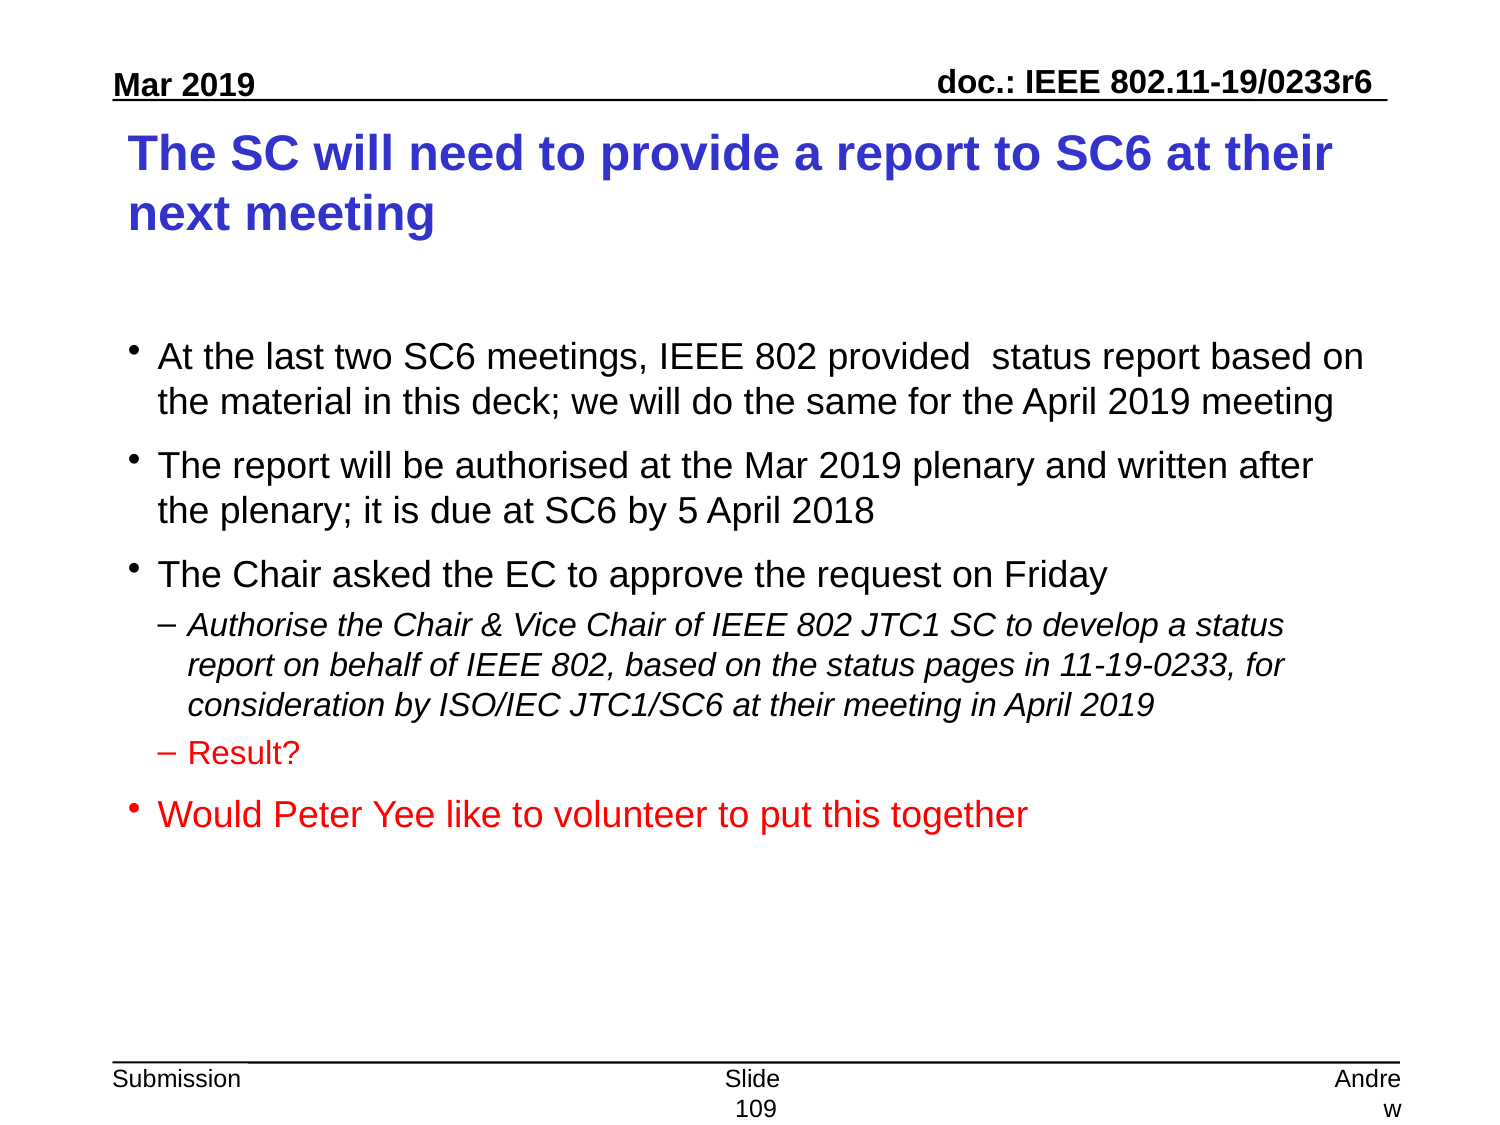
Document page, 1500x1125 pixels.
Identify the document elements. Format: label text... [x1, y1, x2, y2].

title The SC will need to provide a report to SC6 at their next meeting [112, 112, 1388, 288]
slide_number Slide 109 [709, 1061, 803, 1093]
footer Andrew Myles, Cisco [1320, 1061, 1402, 1093]
list At the last two SC6 meetings, IEEE 802 provided status report based on the material in this deck; we will do the same for the April 2019 meeting The report will be authorised at the Mar 2019 plenary and written after the plenary; it is due at SC6 by 5 April 2018 The Chair asked the EC to approve the request on Friday Authorise the Chair & Vice Chair of IEEE 802 JTC1 SC to develop a status report on behalf of IEEE 802, based on the status pages in 11-19-0233, for consideration by ISO/IEC JTC1/SC6 at their meeting in April 2019 Result? Would Peter Yee like to volunteer to put this together [112, 324, 1388, 1000]
